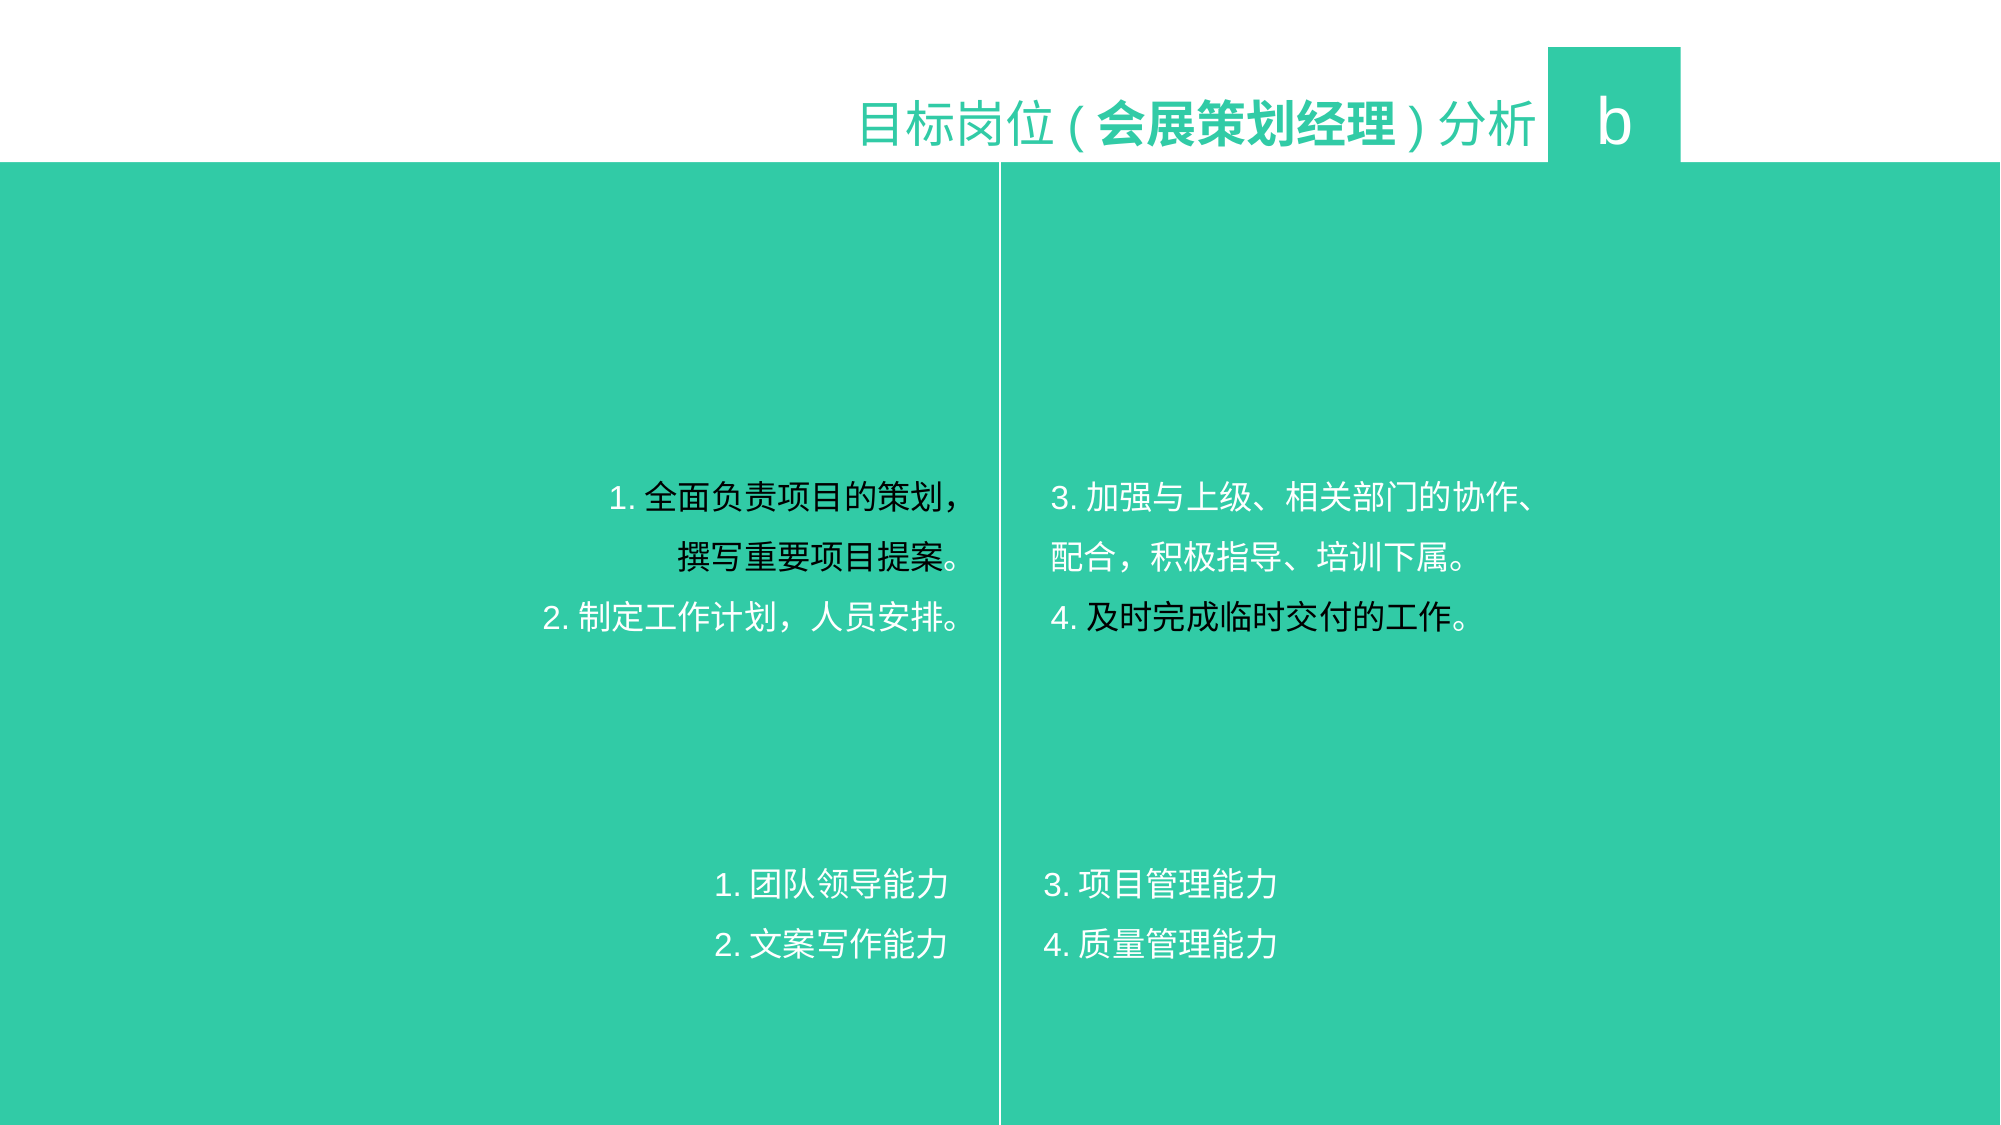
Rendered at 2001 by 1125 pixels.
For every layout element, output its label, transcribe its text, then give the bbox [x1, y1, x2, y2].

text_box 目标岗位(会展策划经理)分析 [1001, 84, 1548, 160]
text_box [0, 0, 999, 163]
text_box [1548, 47, 1681, 180]
text_box 3.加强与上级、相关部门的协作、配合，积极指导、培训下属。 4.及时完成临时交付的工作。 [1035, 449, 1535, 644]
text_box 目标岗位(会展策划经理)分析 [840, 84, 999, 160]
text_box 3.项目管理能力 4.质量管理能力 [992, 836, 999, 971]
text_box [1001, 0, 2000, 163]
text_box 3.项目管理能力 4.质量管理能力 [1001, 836, 1294, 971]
text_box 1.全面负责项目的策划， 撰写重要项目提案。 2.制定工作计划，人员安排。 [505, 449, 992, 644]
text_box 1.团队领导能力 2.文案写作能力 [679, 836, 964, 971]
